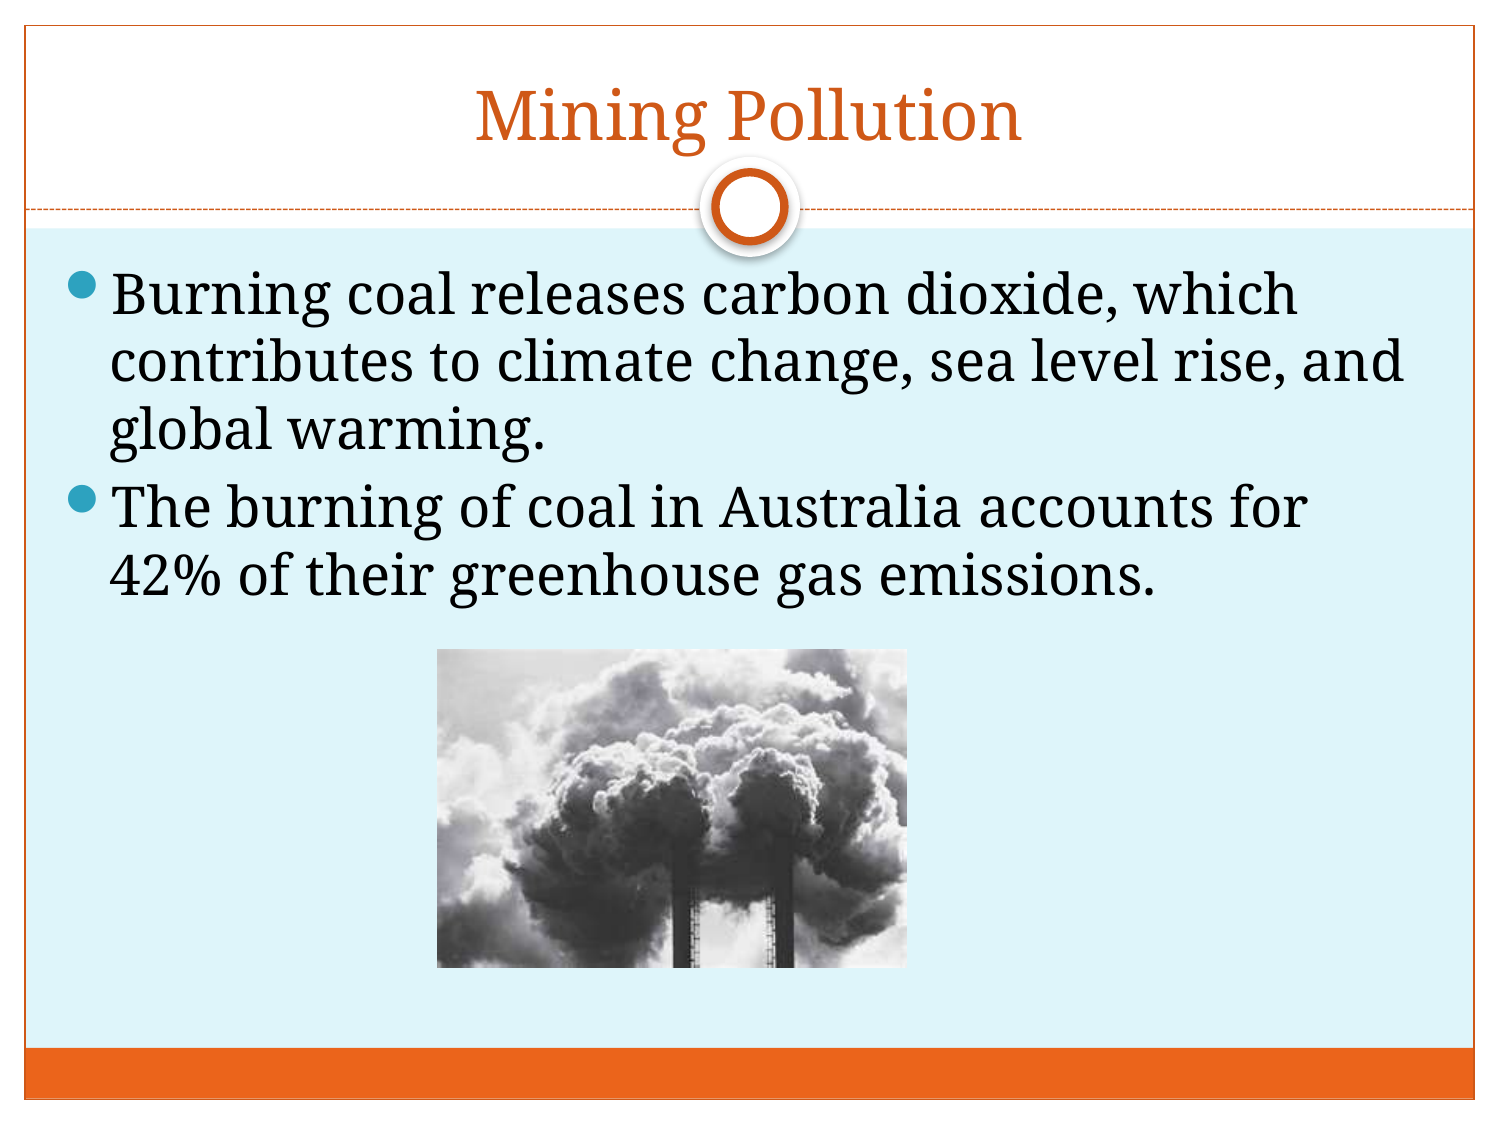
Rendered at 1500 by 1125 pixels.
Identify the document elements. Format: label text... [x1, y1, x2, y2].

list Burning coal releases carbon dioxide, which contributes to climate change, sea level rise, and global warming. The burning of coal in Australia accounts for 42% of their greenhouse gas emissions. [49, 250, 1445, 1001]
title Mining Pollution [49, 37, 1450, 162]
picture [437, 649, 907, 968]
